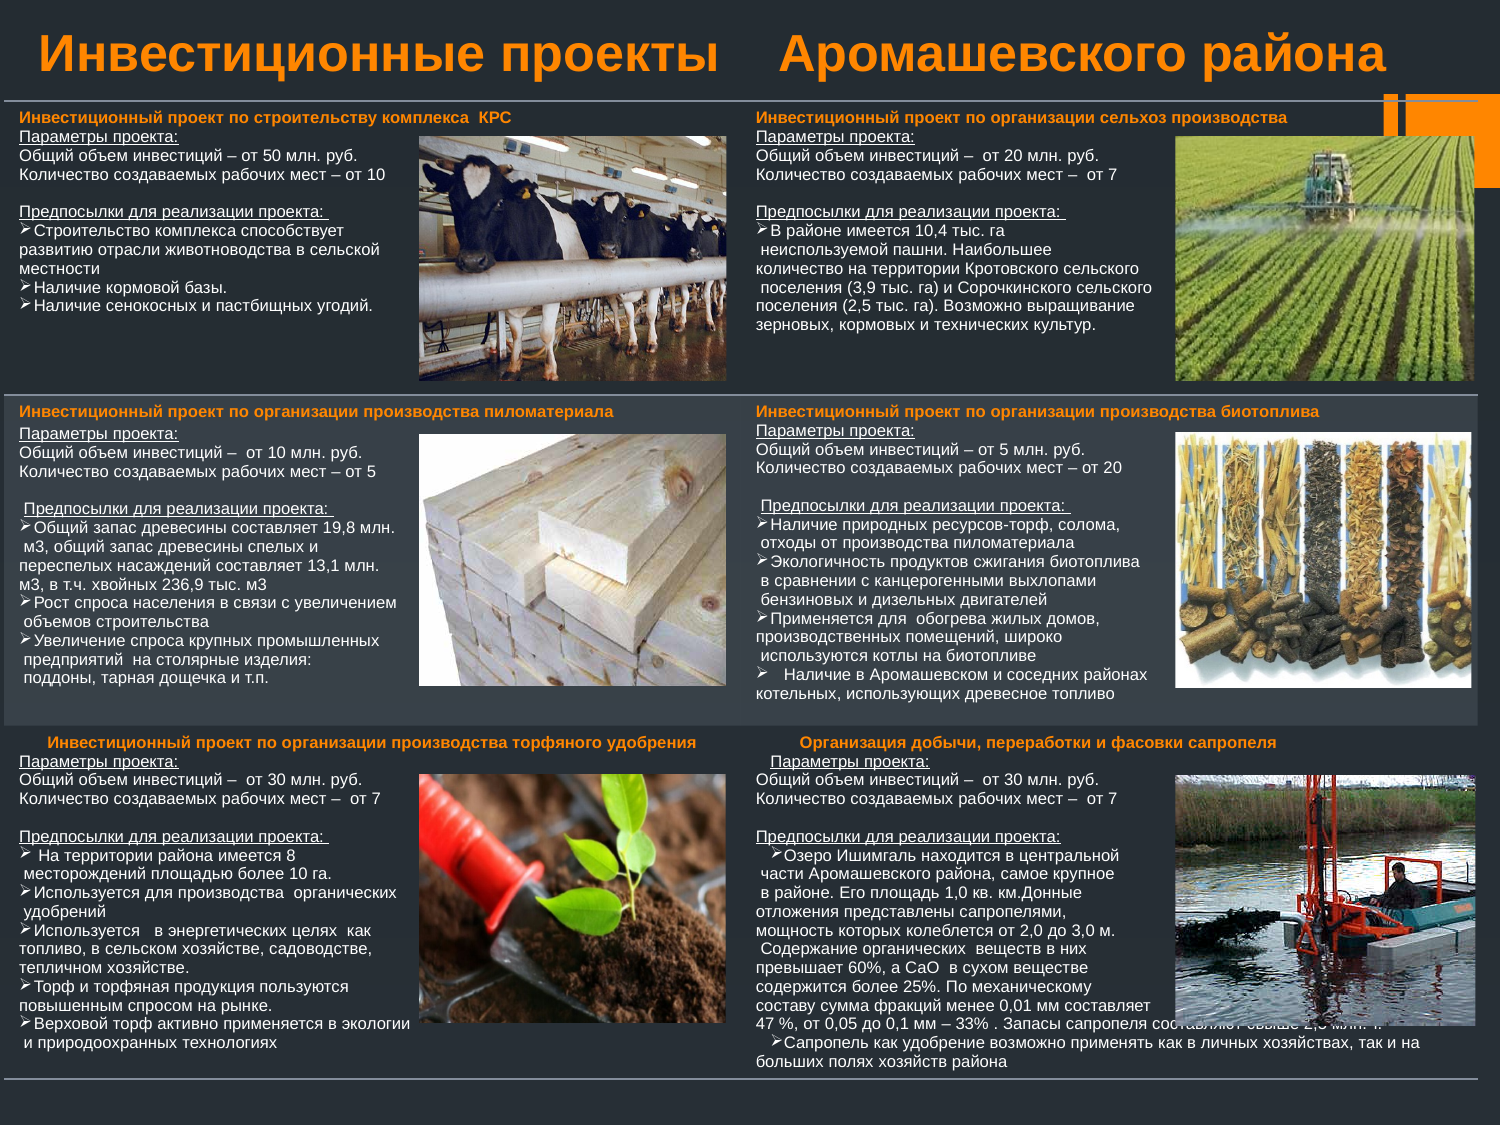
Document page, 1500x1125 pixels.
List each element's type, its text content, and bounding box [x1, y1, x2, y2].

picture [1174, 135, 1475, 381]
table_cell Инвестиционный проект по организации производства торфяного удобрения Параметры проекта: Общий объем инвестиций – от 30 млн. руб. Количество создаваемых рабочих мест – от 7 Предпосылки для реализации проекта: На территории района имеется 8 месторождений площадью более 10 га. Используется для производства органических удобрений Используется в энергетических целях как топливо, в сельском хозяйстве, садоводстве, тепличном хозяйстве. Торф и торфяная продукция пользуются повышенным спросом на рынке. Верховой торф активно применяется в экологии и природоохранных технологиях [4, 726, 741, 1078]
picture [1174, 431, 1473, 689]
picture [418, 135, 727, 381]
table_header Инвестиционный проект по строительству комплекса КРС Параметры проекта: Общий объем инвестиций – от 50 млн. руб. Количество создаваемых рабочих мест – от 10 Предпосылки для реализации проекта: Строительство комплекса способствует развитию отрасли животноводства в сельской местности Наличие кормовой базы. Наличие сенокосных и пастбищных угодий. [4, 102, 741, 394]
table_cell Организация добычи, переработки и фасовки сапропеля Параметры проекта: Общий объем инвестиций – от 30 млн. руб. Количество создаваемых рабочих мест – от 7 Предпосылки для реализации проекта: Озеро Ишимгаль находится в центральной части Аромашевского района, самое крупное в районе. Его площадь 1,0 кв. км.Донные отложения представлены сапропелями, мощность которых колеблется от 2,0 до 3,0 м. Содержание органических веществ в них превышает 60%, а СаО в сухом веществе содержится более 25%. По механическому составу сумма фракций менее 0,01 мм составляет 47 %, от 0,05 до 0,1 мм – 33% . Запасы сапропеля составляют свыше 2,5 млн. т. Сапропель как удобрение возможно применять как в личных хозяйствах, так и на больших полях хозяйств района [741, 726, 1478, 1078]
picture [418, 433, 727, 687]
title Инвестиционные проекты Аромашевского района [0, 0, 1500, 90]
picture [418, 770, 727, 1023]
table_cell Инвестиционный проект по организации производства биотоплива Параметры проекта: Общий объем инвестиций – от 5 млн. руб. Количество создаваемых рабочих мест – от 20 Предпосылки для реализации проекта: Наличие природных ресурсов-торф, солома, отходы от производства пиломатериала Экологичность продуктов сжигания биотоплива в сравнении с канцерогенными выхлопами бензиновых и дизельных двигателей Применяется для обогрева жилых домов, производственных помещений, широко используются котлы на биотопливе Наличие в Аромашевском и соседних районах котельных, использующих древесное топливо [741, 396, 1478, 726]
table_cell Инвестиционный проект по организации производства пиломатериала Параметры проекта: Общий объем инвестиций – от 10 млн. руб. Количество создаваемых рабочих мест – от 5 Предпосылки для реализации проекта: Общий запас древесины составляет 19,8 млн. м3, общий запас древесины спелых и переспелых насаждений составляет 13,1 млн. м3, в т.ч. хвойных 236,9 тыс. м3 Рост спроса населения в связи с увеличением объемов строительства Увеличение спроса крупных промышленных предприятий на столярные изделия: поддоны, тарная дощечка и т.п. [4, 396, 741, 726]
table_header Инвестиционный проект по организации сельхоз производства Параметры проекта: Общий объем инвестиций – от 20 млн. руб. Количество создаваемых рабочих мест – от 7 Предпосылки для реализации проекта: В районе имеется 10,4 тыс. га неиспользуемой пашни. Наибольшее количество на территории Кротовского сельского поселения (3,9 тыс. га) и Сорочкинского сельского поселения (2,5 тыс. га). Возможно выращивание зерновых, кормовых и технических культур. [741, 102, 1478, 394]
picture [1174, 774, 1477, 1027]
